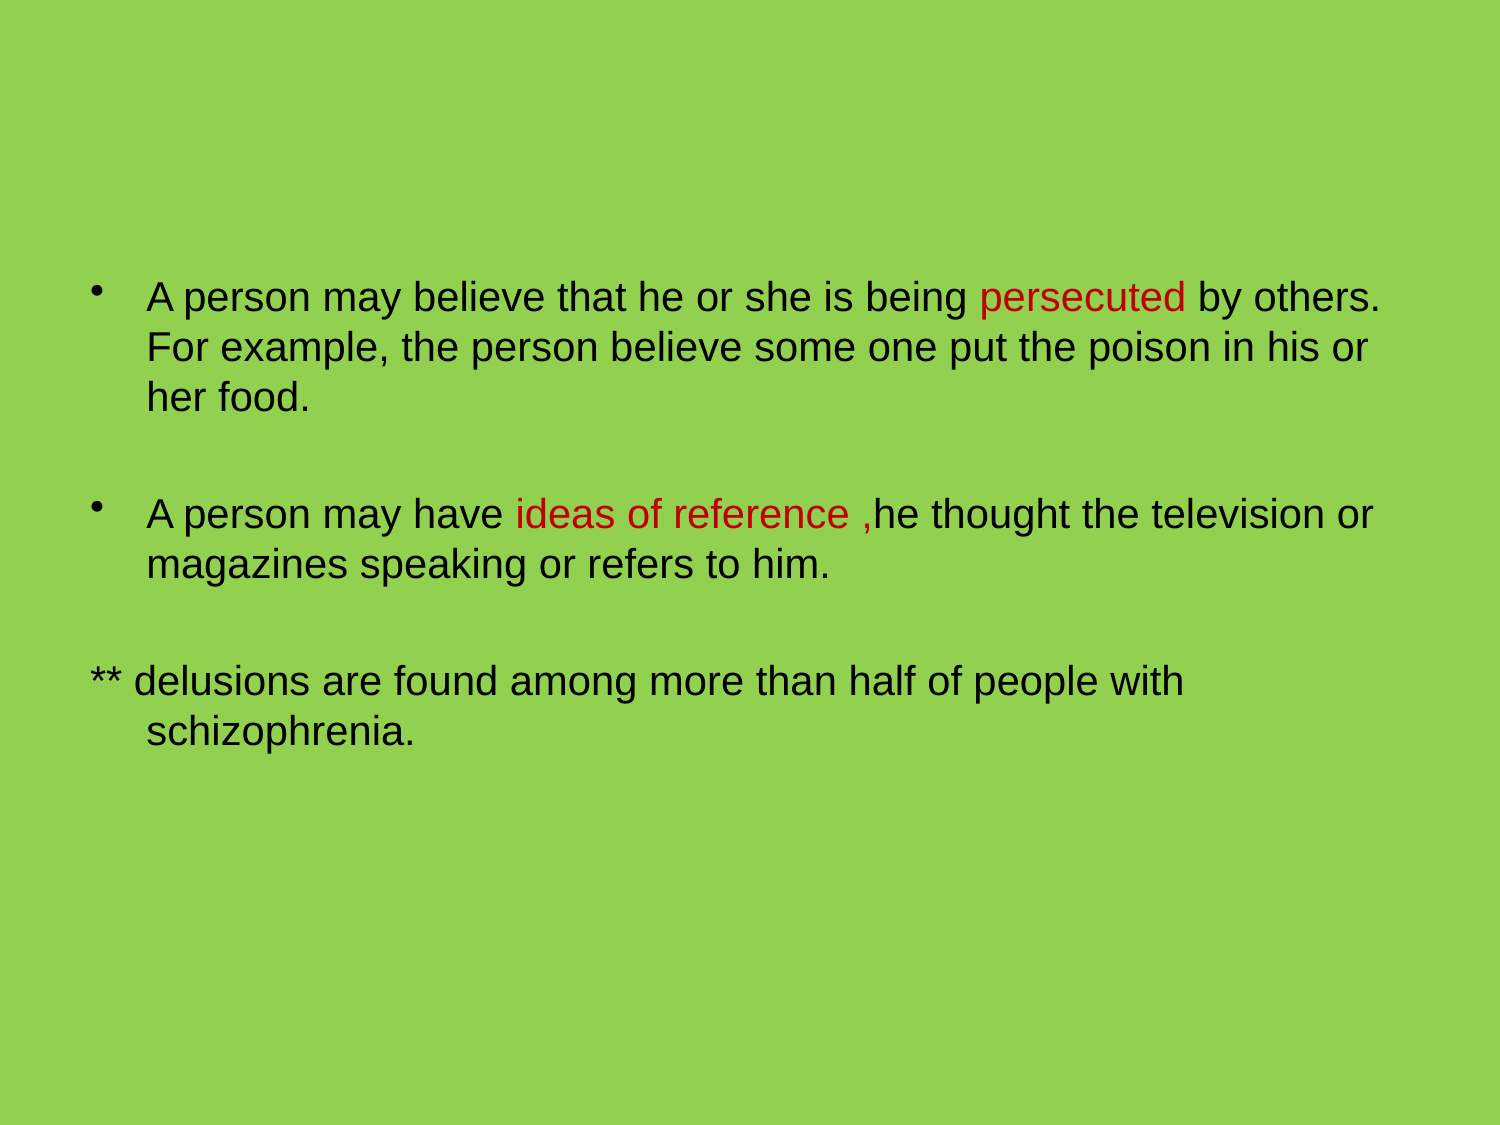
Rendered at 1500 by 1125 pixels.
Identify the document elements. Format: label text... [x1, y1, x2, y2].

list A person may believe that he or she is being persecuted by others. For example, the person believe some one put the poison in his or her food. A person may have ideas of reference ,he thought the television or magazines speaking or refers to him. ** delusions are found among more than half of people with schizophrenia. [75, 262, 1425, 1005]
